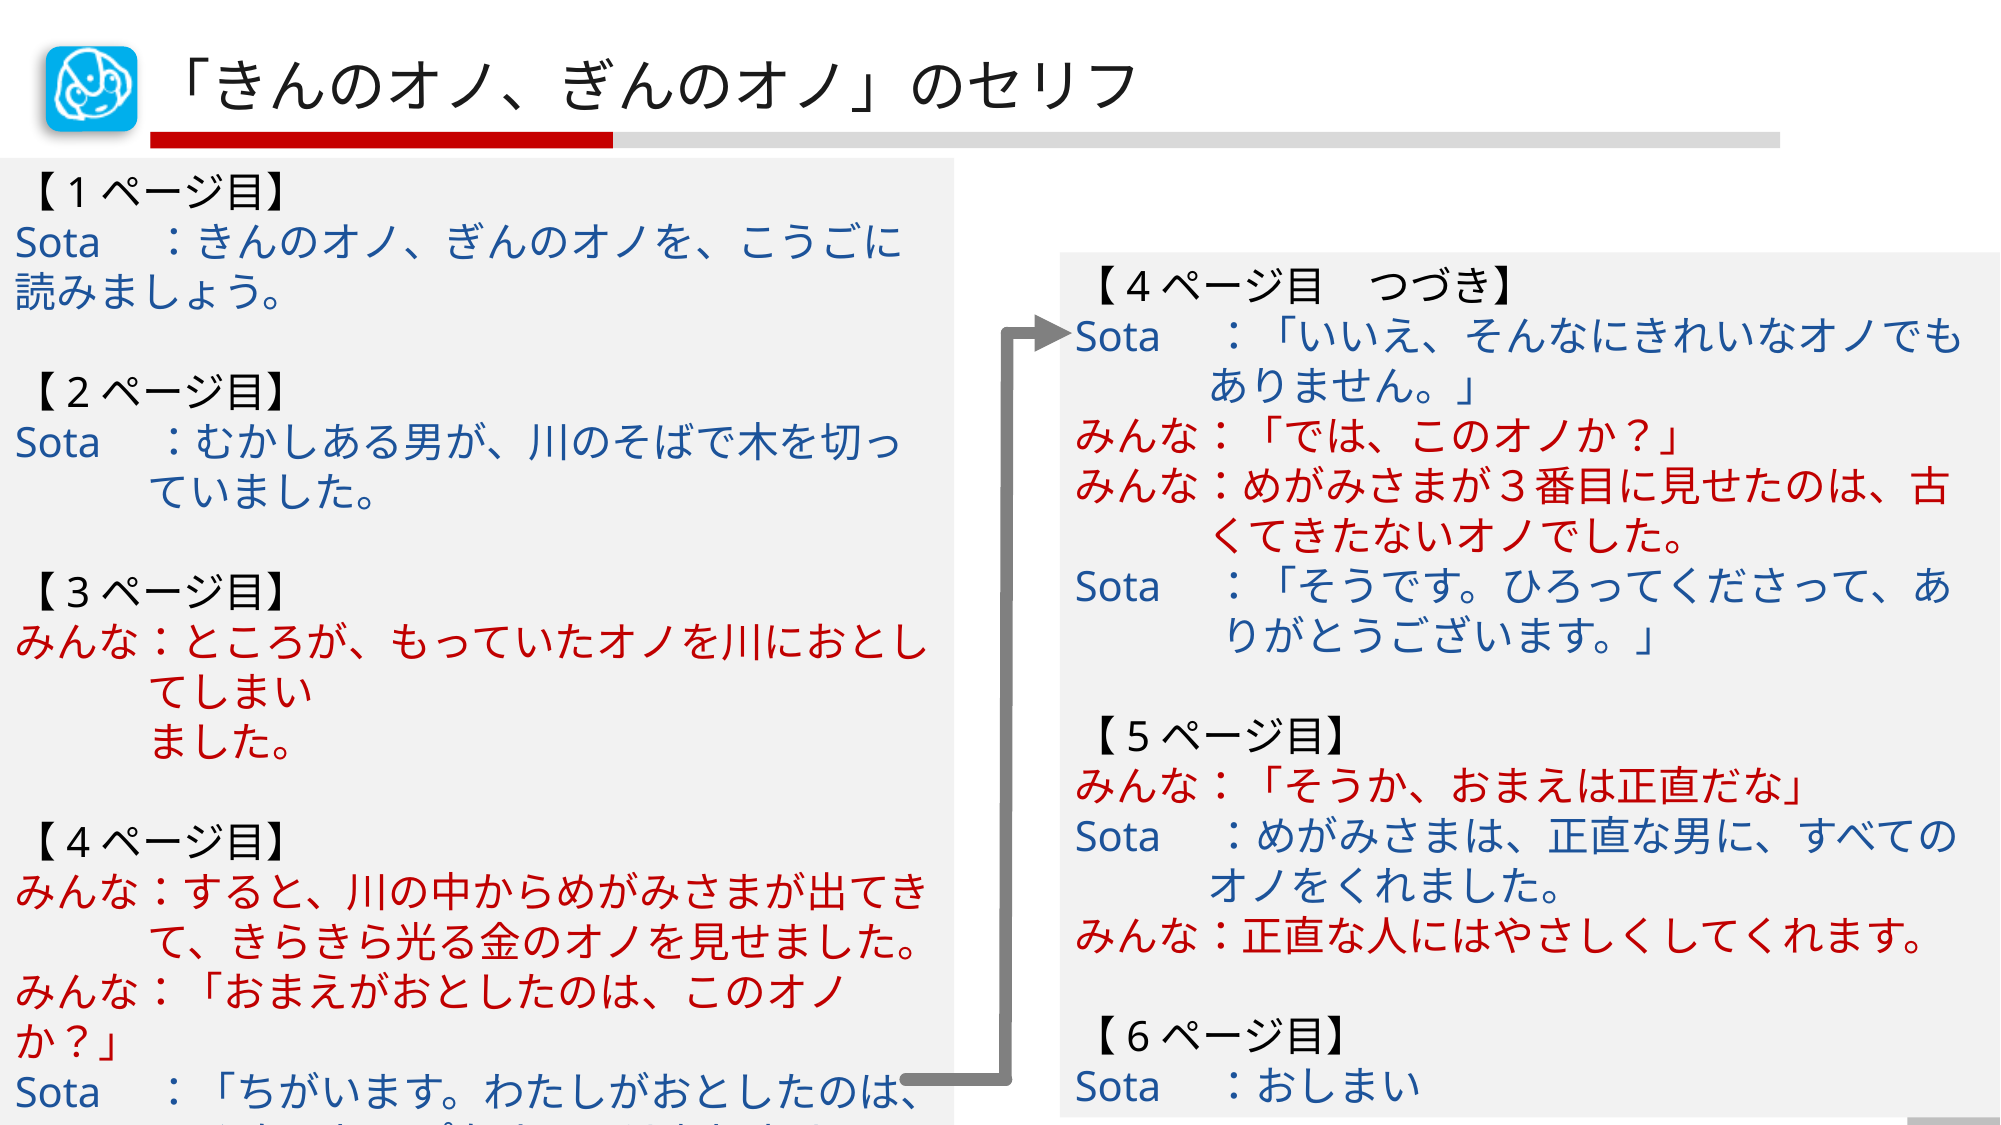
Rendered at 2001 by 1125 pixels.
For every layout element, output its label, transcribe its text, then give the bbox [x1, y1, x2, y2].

picture [128, 46, 138, 56]
picture [45, 121, 55, 132]
text_box 【1ページ目】 Sota ：きんのオノ、ぎんのオノを、こうごに読みましょう。 【2ページ目】 Sota ：むかしある男が、川のそばで木を切っていました。 【3ページ目】 みんな：ところが、もっていたオノを川におとしてしまい ました。 【4ページ目】 みんな：すると、川の中からめがみさまが出てきて、きらきら光る金のオノを見せました。 みんな：「おまえがおとしたのは、このオノか？」 Sota ：「ちがいます。わたしがおとしたのは、そんなにりっぱなオノではありません。」 みんな：めがみさまは、つぎにぎんのオノを出しました。 みんな：「では、このオノか？」 [0, 157, 955, 1125]
picture [45, 46, 55, 57]
text_box 【4ページ目 つづき】 Sota ：「いいえ、そんなにきれいなオノでもありません。」 みんな：「では、このオノか？」 みんな：めがみさまが３番目に見せたのは、古くてきたないオノでした。 Sota ：「そうです。ひろってくださって、ありがとうございます。」 【5ページ目】 みんな：「そうか、おまえは正直だな」 Sota ：めがみさまは、正直な男に、すべてのオノをくれました。 みんな：正直な人にはやさしくしてくれます。 【6ページ目】 Sota ：おしまい [1059, 252, 2000, 1118]
title 「きんのオノ、ぎんのオノ」のセリフ [137, 29, 1793, 149]
picture [128, 122, 138, 132]
picture [55, 46, 132, 120]
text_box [905, 333, 1073, 1080]
